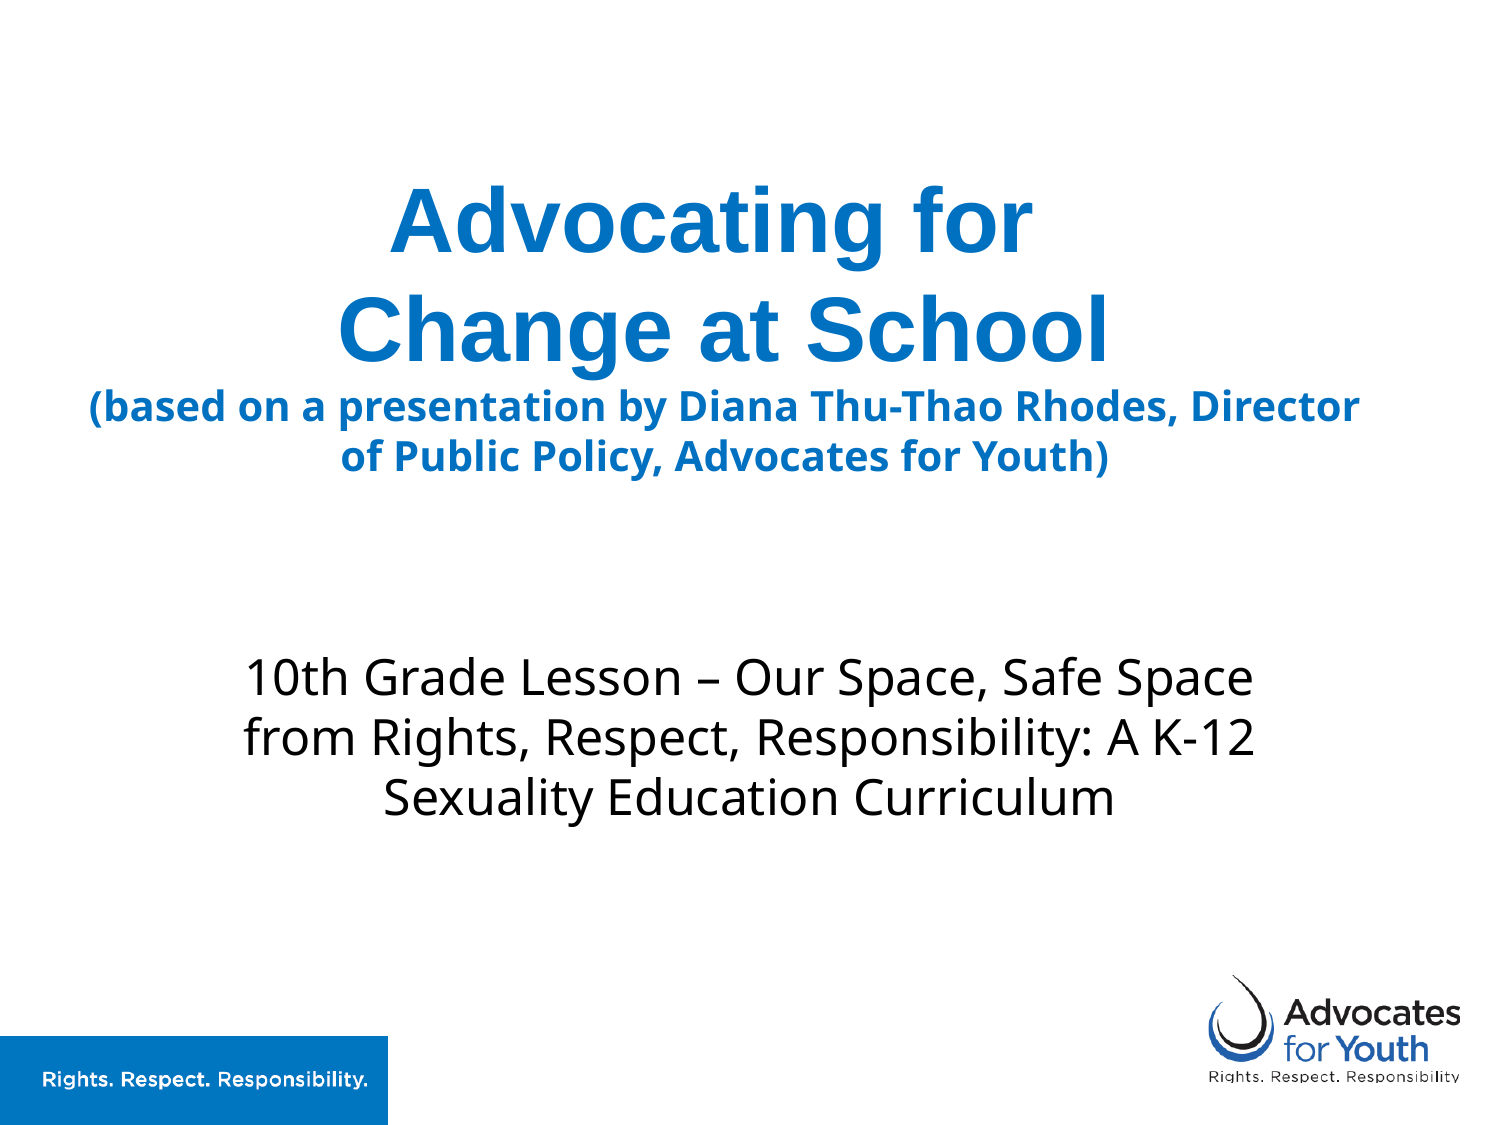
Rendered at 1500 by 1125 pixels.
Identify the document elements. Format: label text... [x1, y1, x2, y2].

picture [0, 1036, 388, 1125]
picture [1208, 974, 1461, 1083]
subtitle 10th Grade Lesson – Our Space, Safe Space from Rights, Respect, Responsibility: A K-12 Sexuality Education Curriculum [225, 637, 1275, 925]
title Advocating for Change at School (based on a presentation by Diana Thu-Thao Rhodes, Director of Public Policy, Advocates for Youth) [62, 149, 1388, 591]
